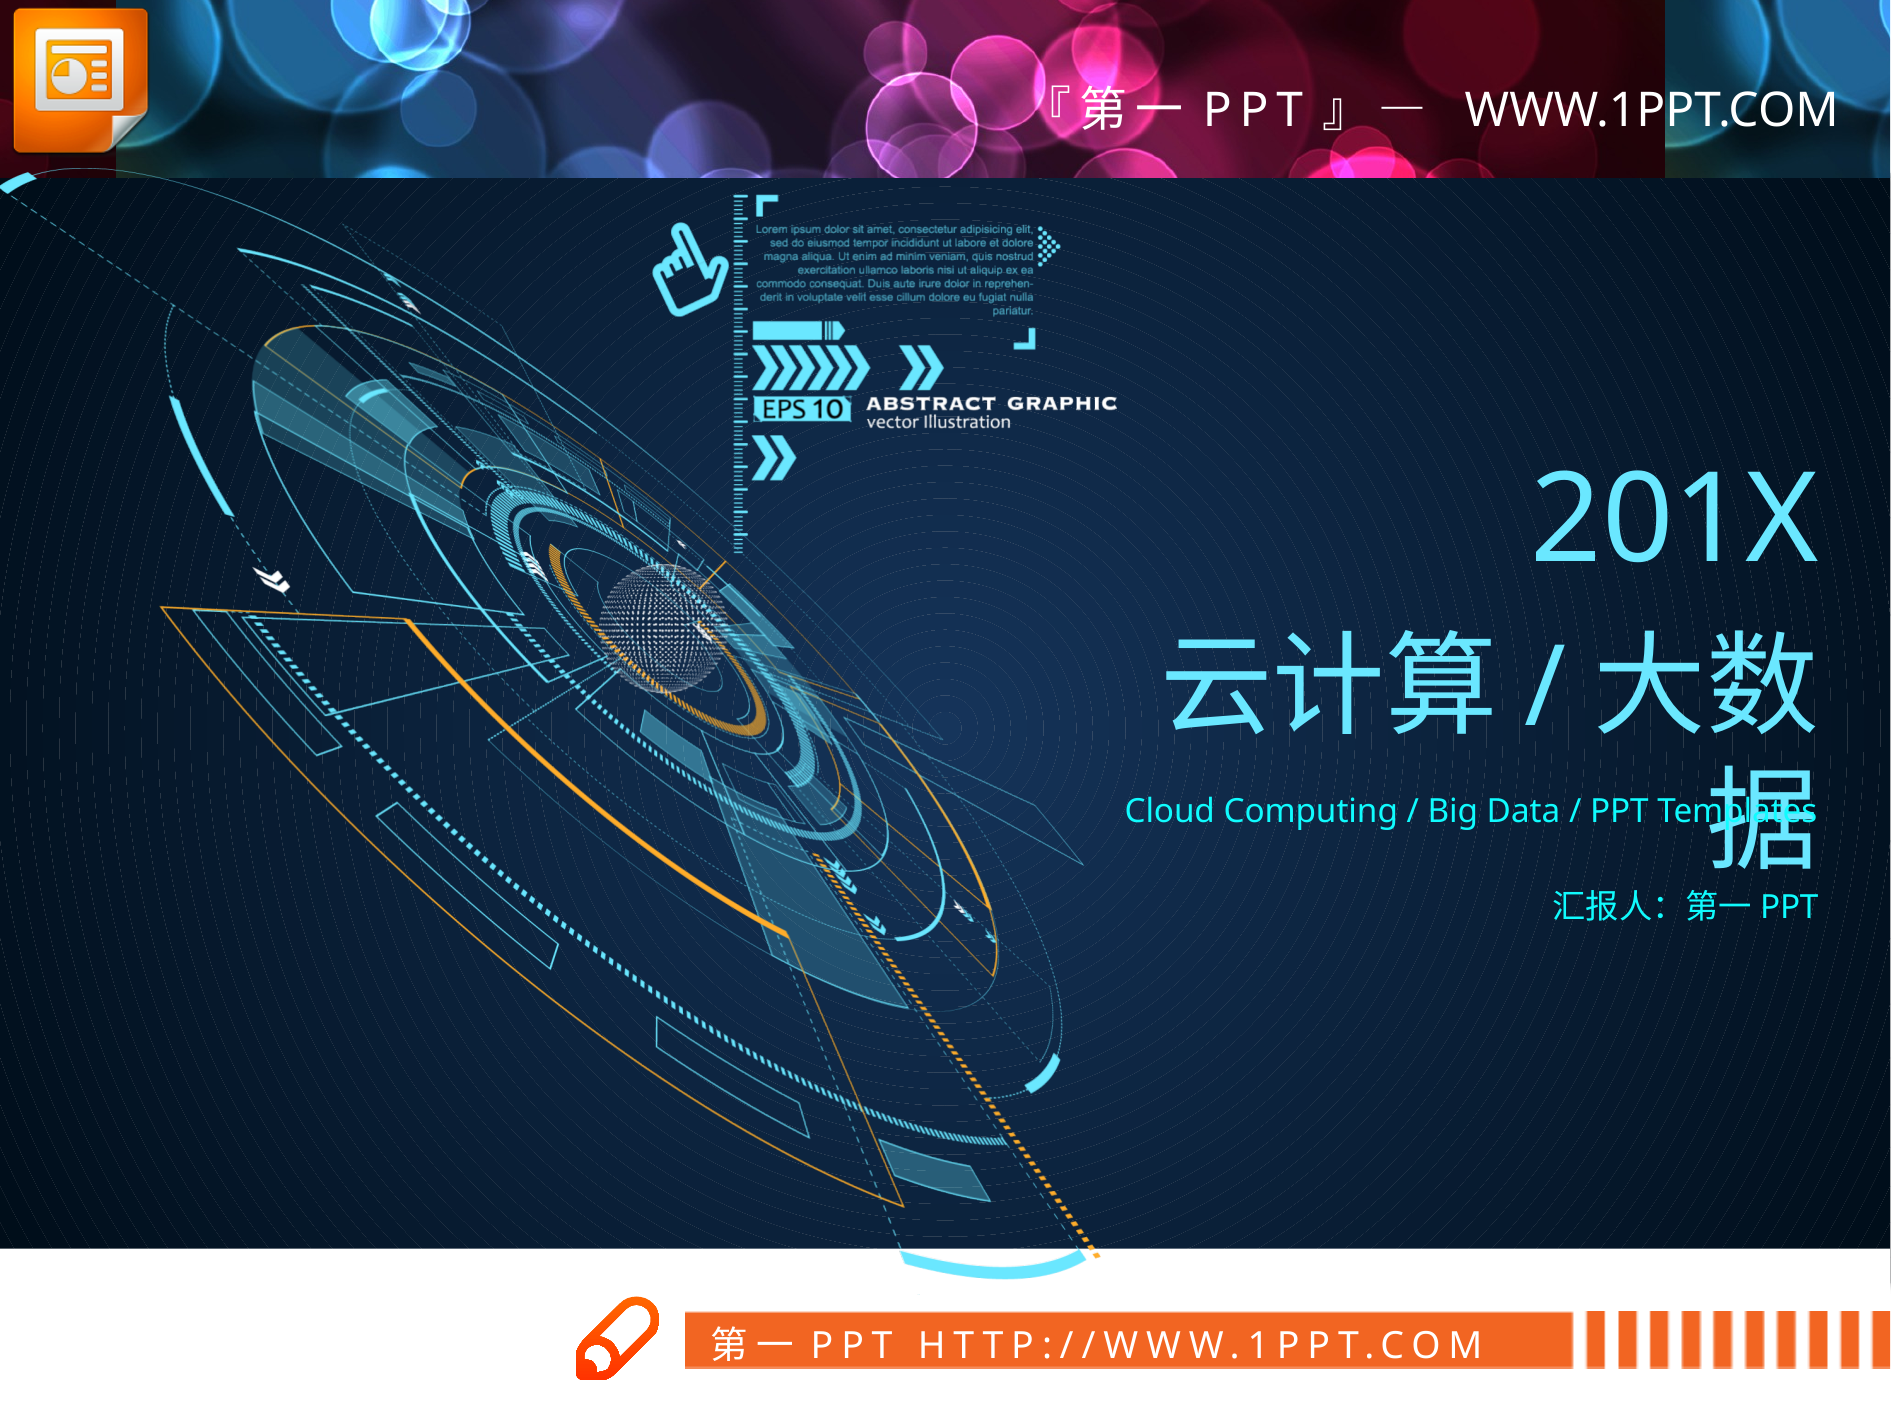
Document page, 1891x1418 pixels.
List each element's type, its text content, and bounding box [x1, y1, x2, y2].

picture [685, 1311, 1891, 1369]
picture [0, 0, 1891, 1295]
text_box 云计算/大数据 [1122, 837, 1834, 891]
text_box 汇报人：第一PPT [1534, 878, 1834, 933]
text_box 201X [1452, 429, 1834, 595]
text_box Cloud Computing / Big Data / PPT Templates [1122, 782, 1834, 837]
text_box 云计算/大数据 [1122, 605, 1834, 782]
